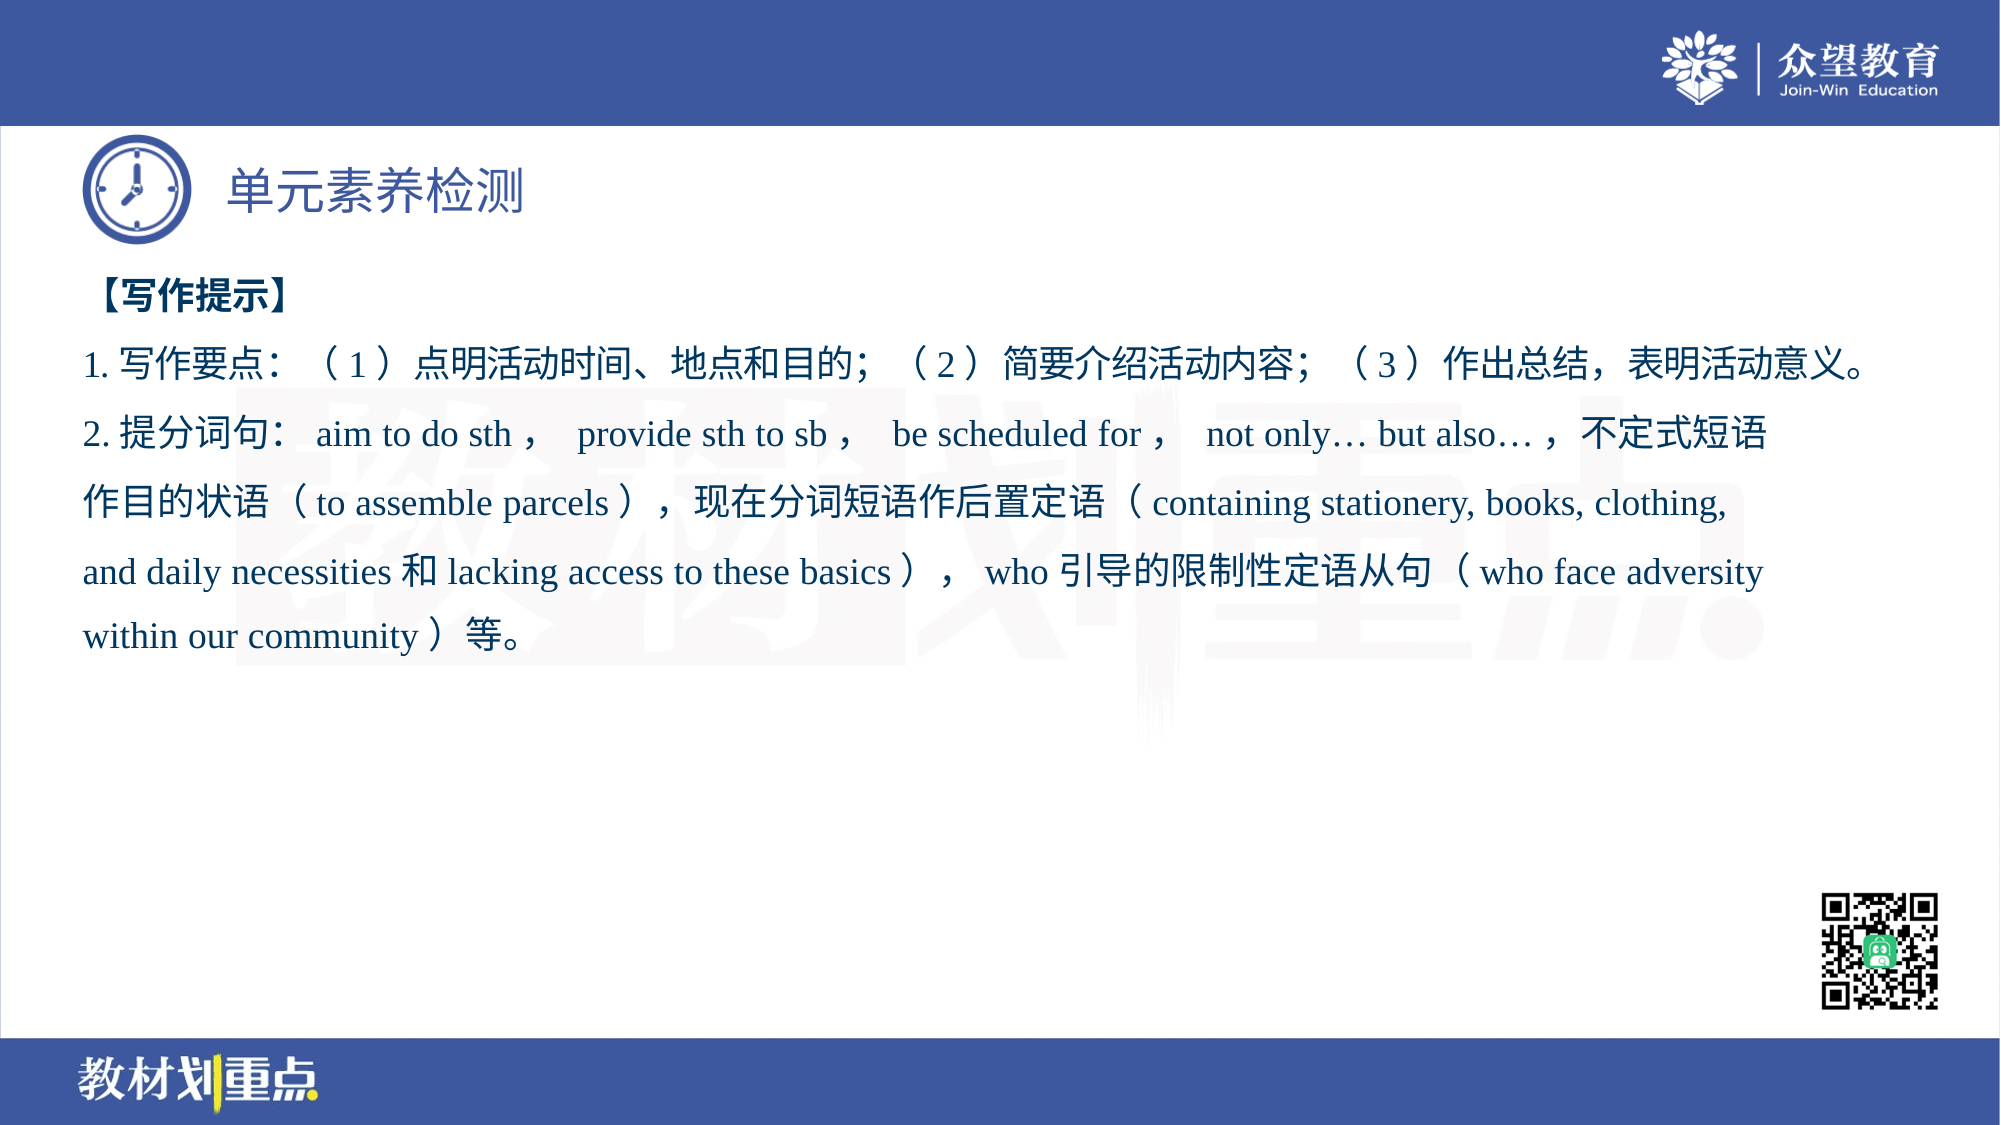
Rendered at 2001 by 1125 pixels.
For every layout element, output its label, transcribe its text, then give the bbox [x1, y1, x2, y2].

picture [0, 0, 2000, 1125]
text_box 【写作提示】 1.写作要点：（1）点明活动时间、地点和目的；（2）简要介绍活动内容；（3）作出总结，表明活动意义。 2.提分词句：aim to do sth， provide sth to sb， be scheduled for， not only… but also…，不定式短语 作目的状语（to assemble parcels），现在分词短语作后置定语（containing stationery, books, clothing, and daily necessities和lacking access to these basics），who引导的限制性定语从句（who face adversity within our community）等。 [82, 247, 1817, 650]
